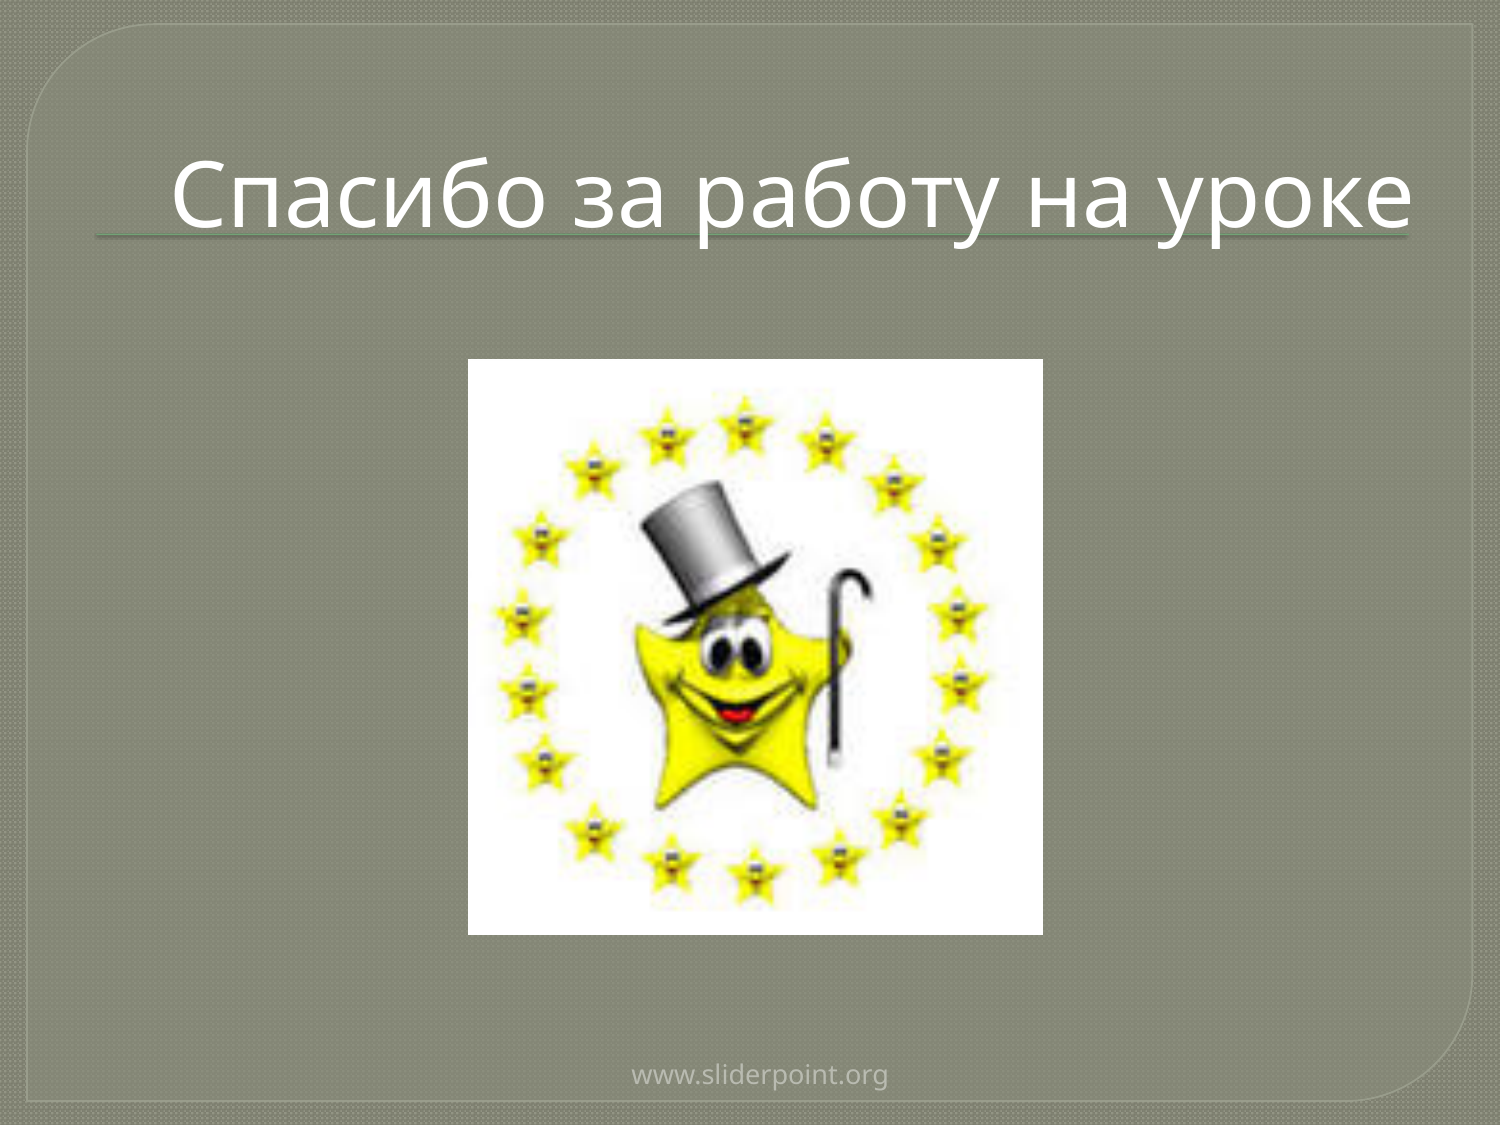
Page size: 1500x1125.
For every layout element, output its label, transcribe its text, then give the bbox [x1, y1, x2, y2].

text_box Спасибо за работу на уроке [70, 128, 1500, 254]
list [468, 359, 1044, 935]
footer www.sliderpoint.org [212, 1050, 904, 1095]
